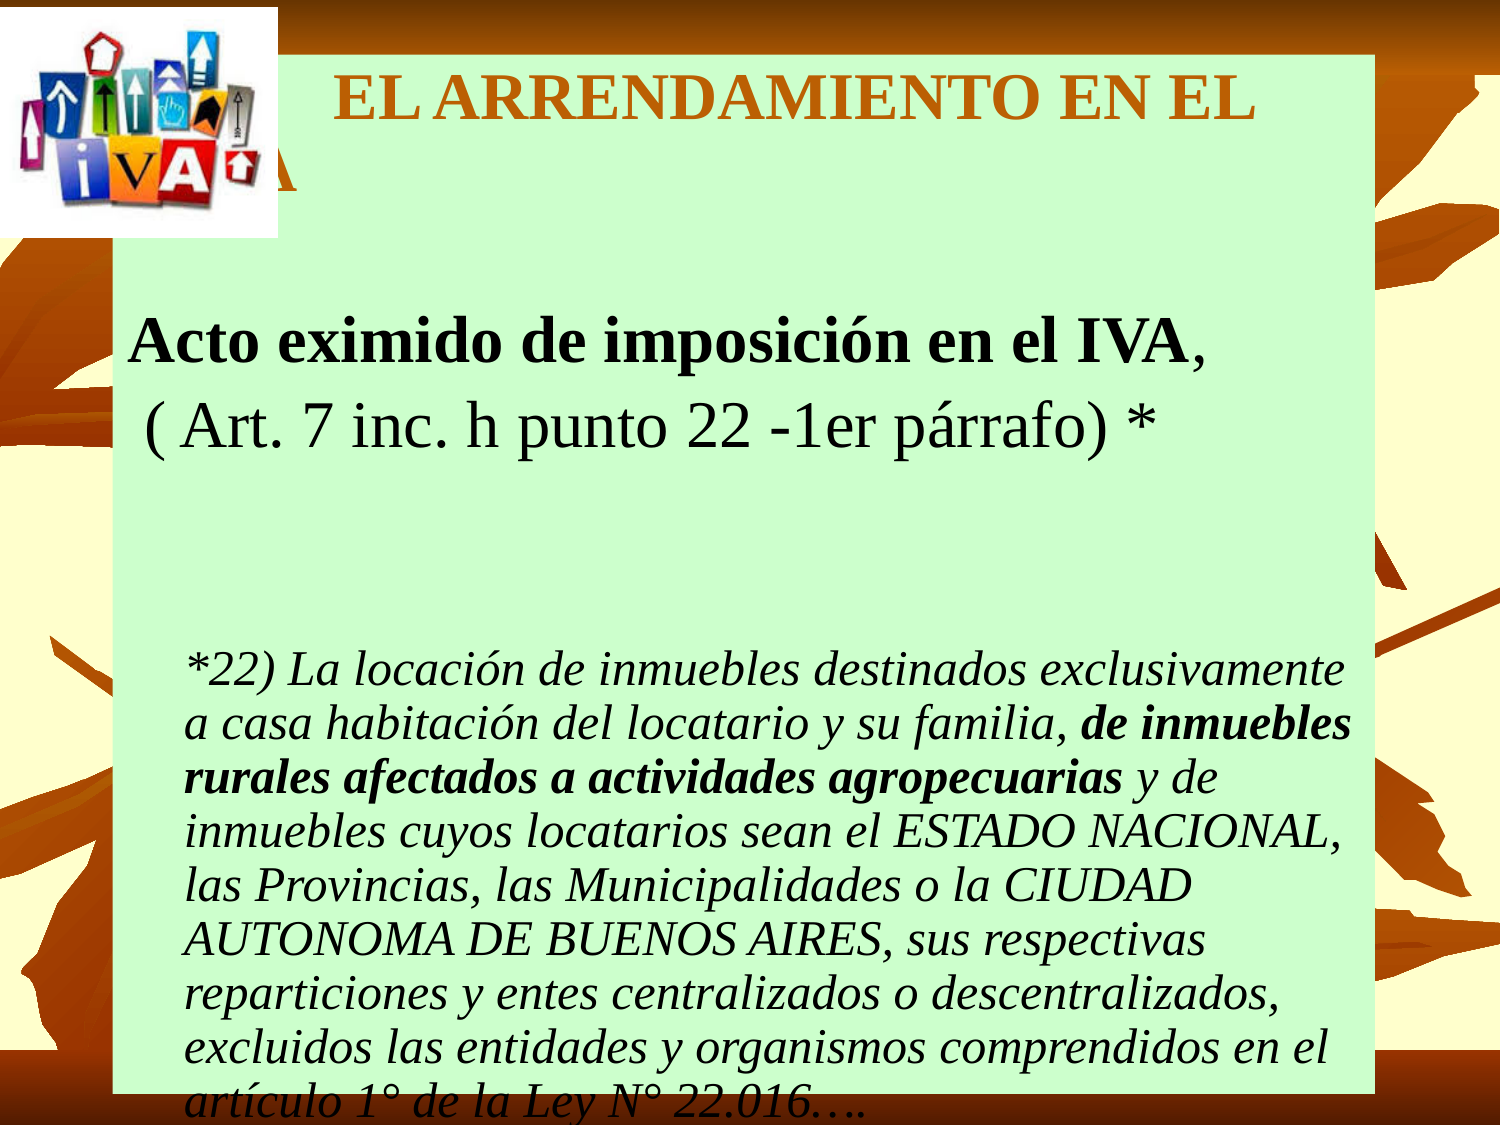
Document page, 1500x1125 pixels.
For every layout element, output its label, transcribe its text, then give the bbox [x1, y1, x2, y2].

list EL ARRENDAMIENTO EN EL IVA Acto eximido de imposición en el IVA, ( Art. 7 inc. h punto 22 -1er párrafo) * *22) La locación de inmuebles destinados exclusivamente a casa habitación del locatario y su familia, de inmuebles rurales afectados a actividades agropecuarias y de inmuebles cuyos locatarios sean el ESTADO NACIONAL, las Provincias, las Municipalidades o la CIUDAD AUTONOMA DE BUENOS AIRES, sus respectivas reparticiones y entes centralizados o descentralizados, excluidos las entidades y organismos comprendidos en el artículo 1° de la Ley N° 22.016…. [112, 54, 1376, 1095]
picture [0, 7, 278, 238]
title [282, 45, 1426, 234]
